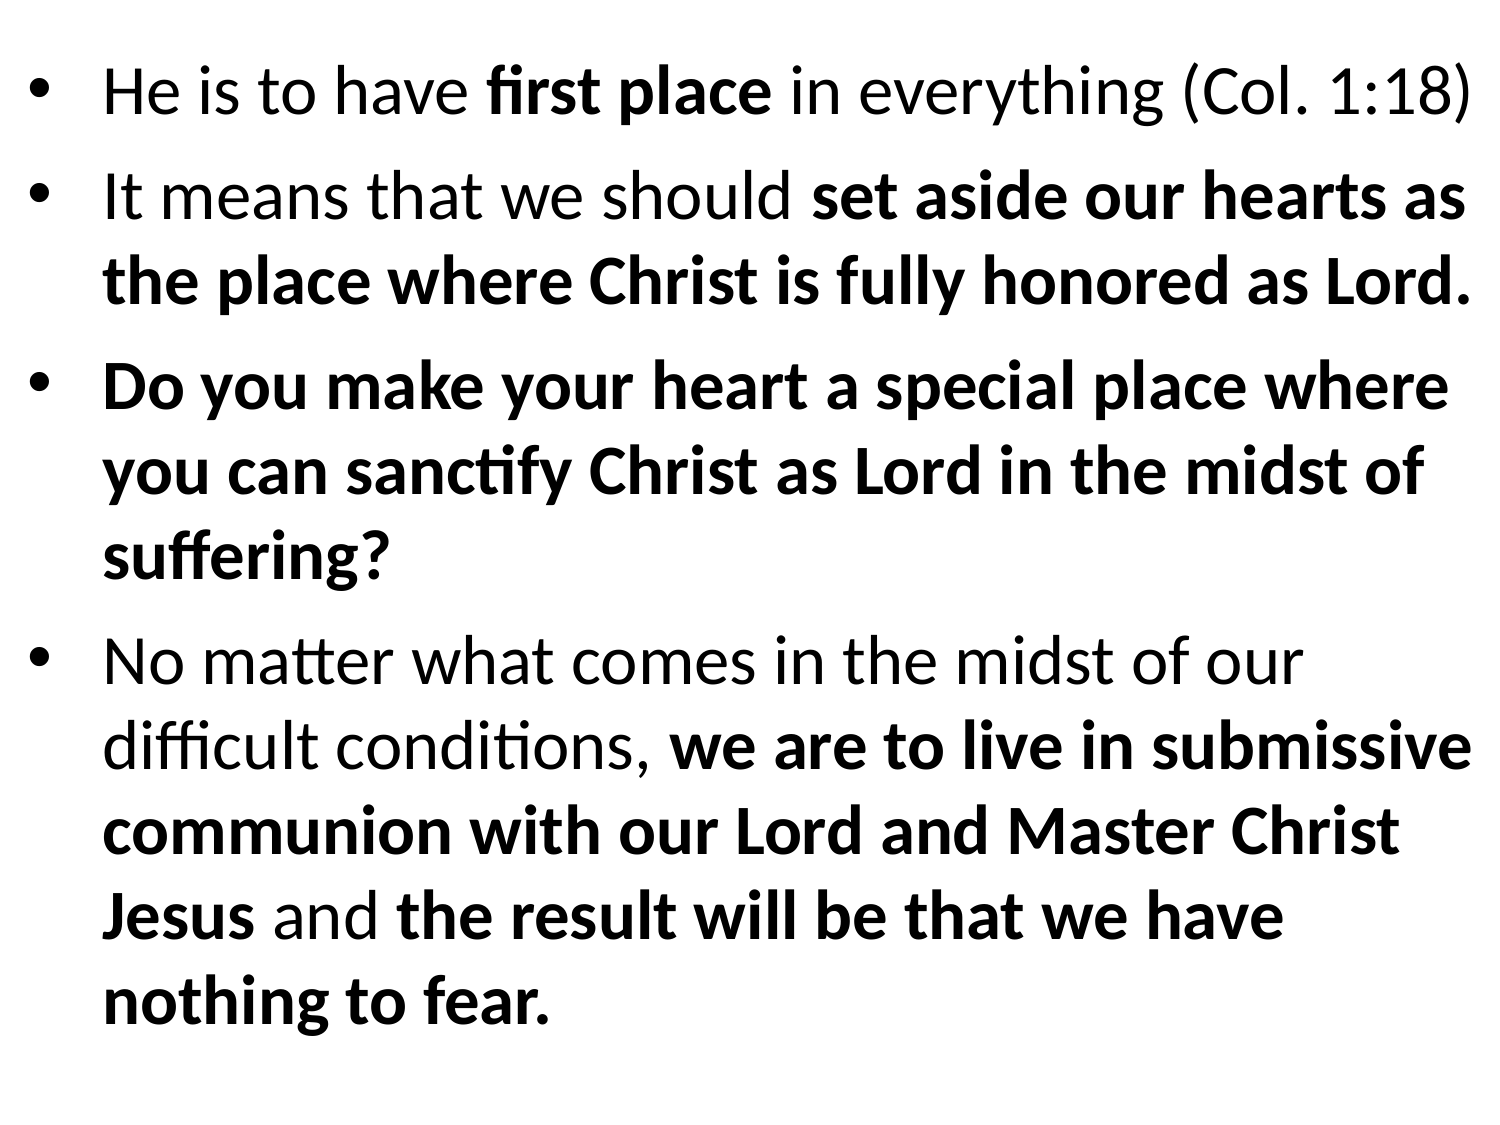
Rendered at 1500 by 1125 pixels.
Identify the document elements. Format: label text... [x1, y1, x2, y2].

text_box He is to have first place in everything (Col. 1:18) It means that we should set aside our hearts as the place where Christ is fully honored as Lord. Do you make your heart a special place where you can sanctify Christ as Lord in the midst of suffering? No matter what comes in the midst of our difficult conditions, we are to live in submissive communion with our Lord and Master Christ Jesus and the result will be that we have nothing to fear. [12, 36, 1500, 1046]
